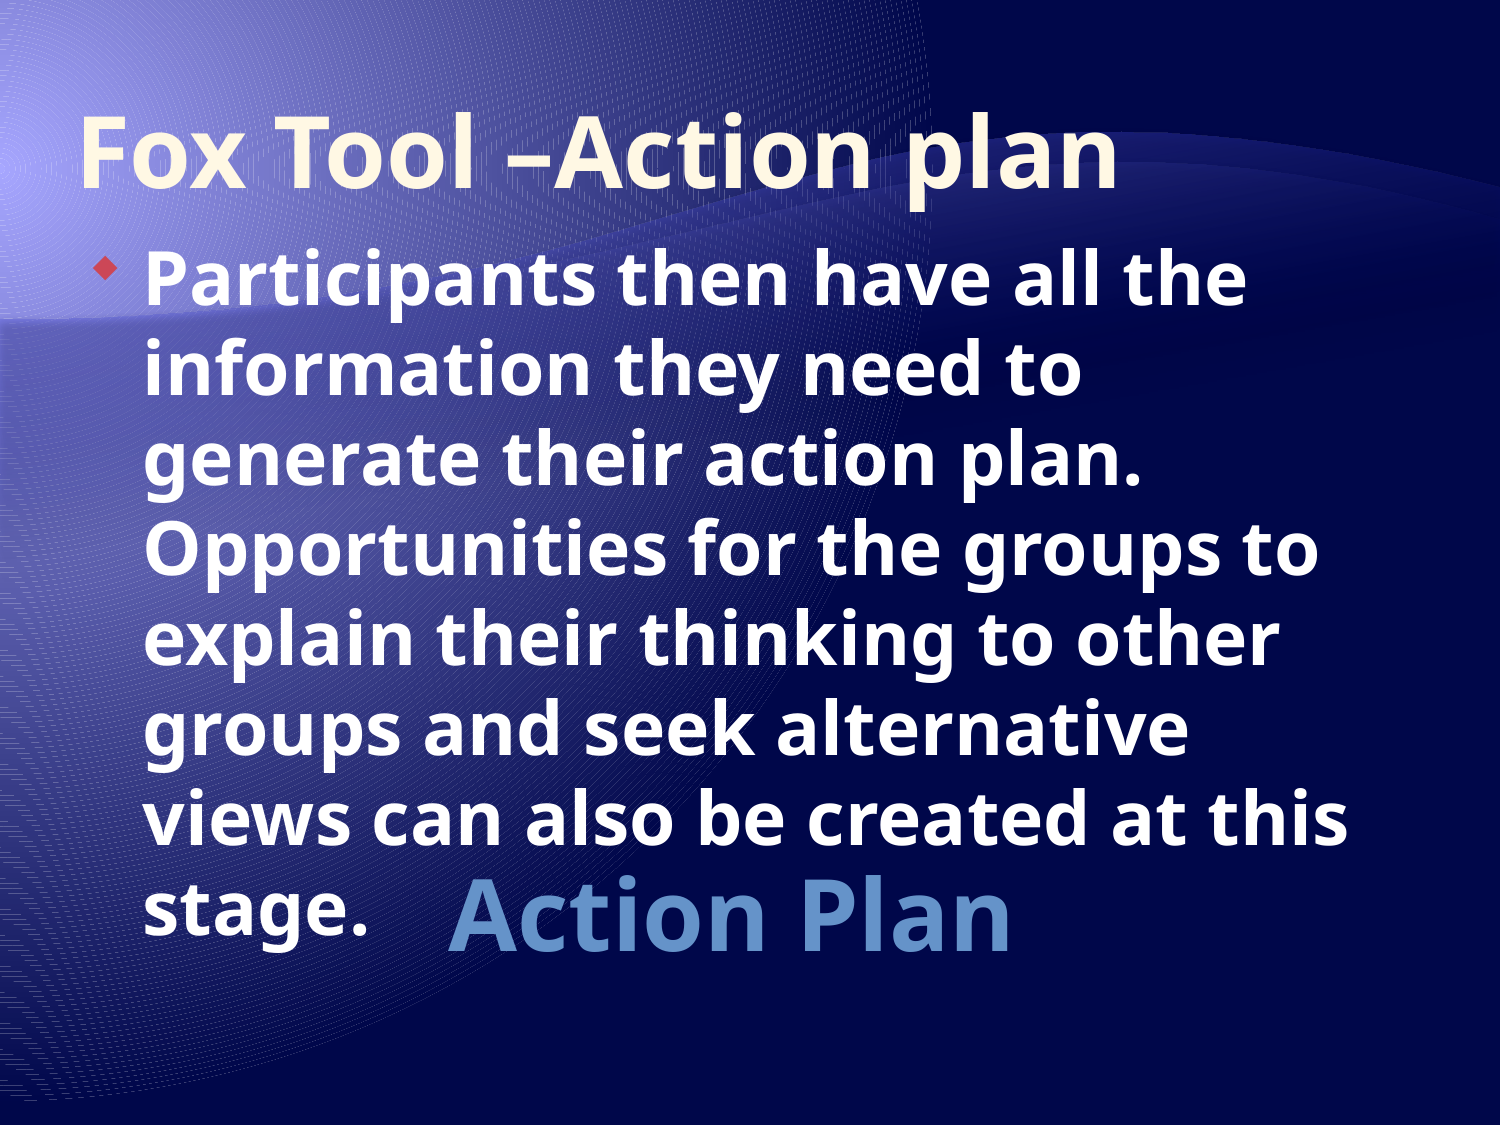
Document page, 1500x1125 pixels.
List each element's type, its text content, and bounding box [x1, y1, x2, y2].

list Participants then have all the information they need to generate their action plan. Opportunities for the groups to explain their thinking to other groups and seek alternative views can also be created at this stage. [75, 222, 1425, 1033]
text_box Action Plan [433, 843, 1137, 979]
title Fox Tool –Action plan [75, 87, 1425, 222]
